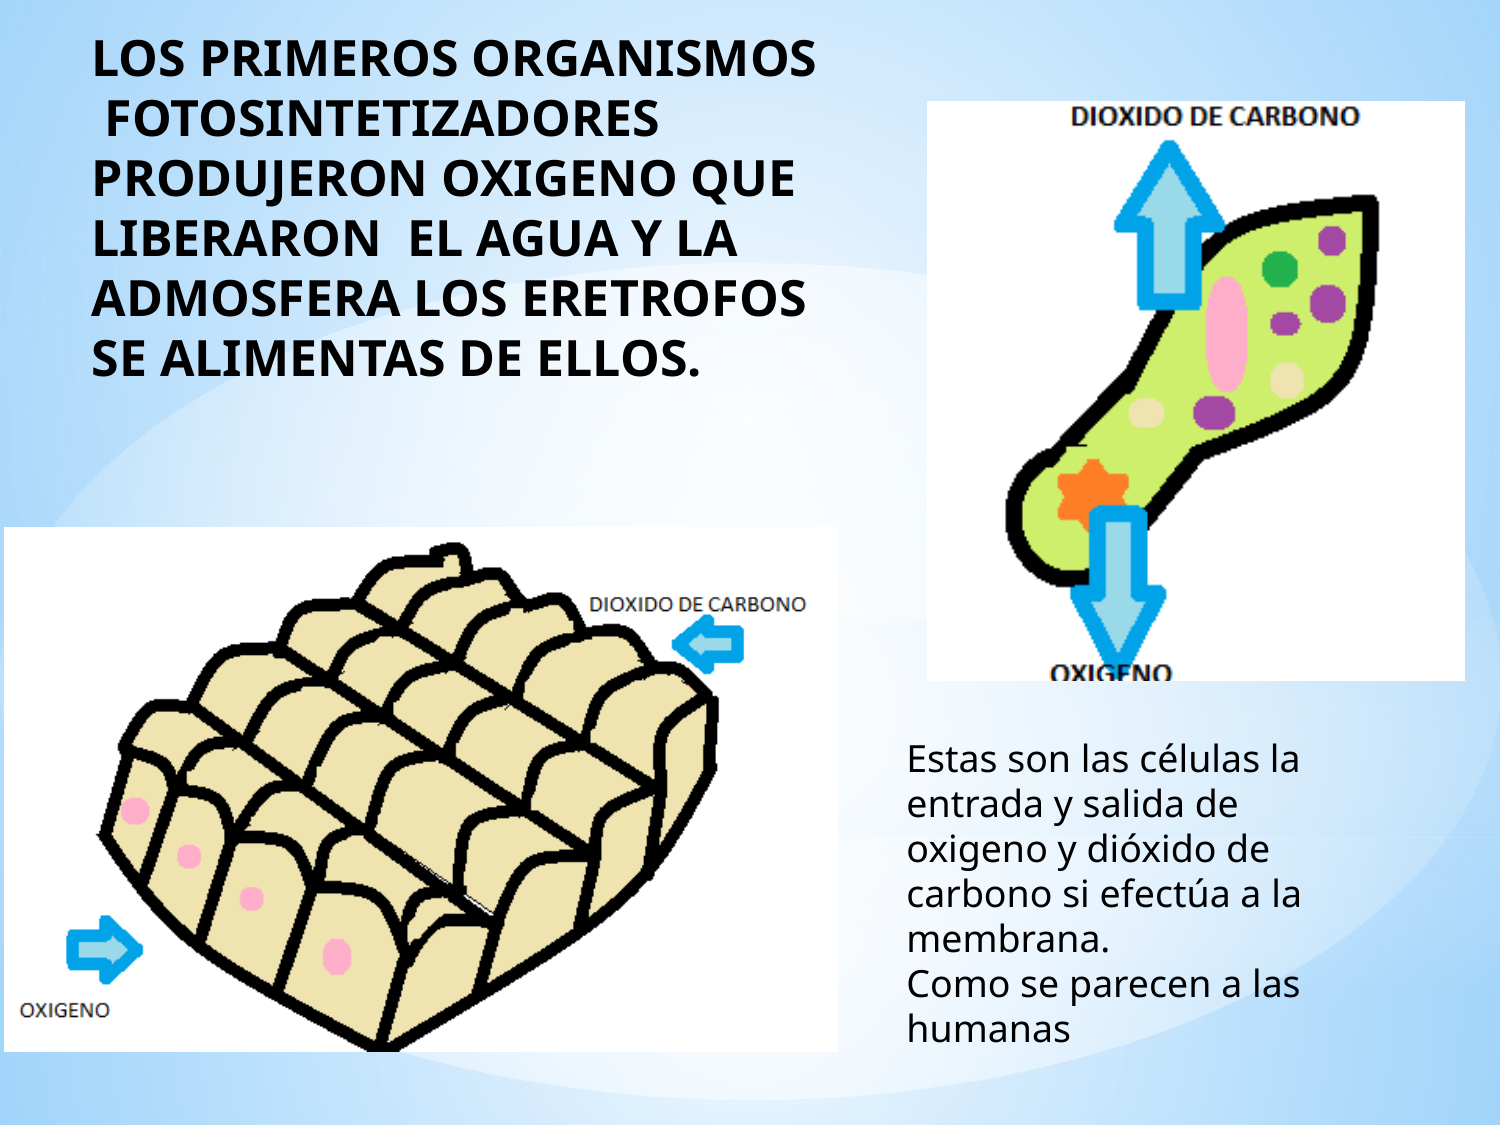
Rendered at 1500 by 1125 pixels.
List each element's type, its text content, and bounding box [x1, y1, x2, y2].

title LOS PRIMEROS ORGANISMOS FOTOSINTETIZADORES PRODUJERON OXIGENO QUE LIBERARON EL AGUA Y LA ADMOSFERA LOS ERETROFOS SE ALIMENTAS DE ELLOS. [76, 19, 857, 539]
picture [926, 101, 1466, 681]
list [3, 526, 839, 1053]
text_box Estas son las células la entrada y salida de oxigeno y dióxido de carbono si efectúa a la membrana. Como se parecen a las humanas [891, 727, 1376, 1058]
